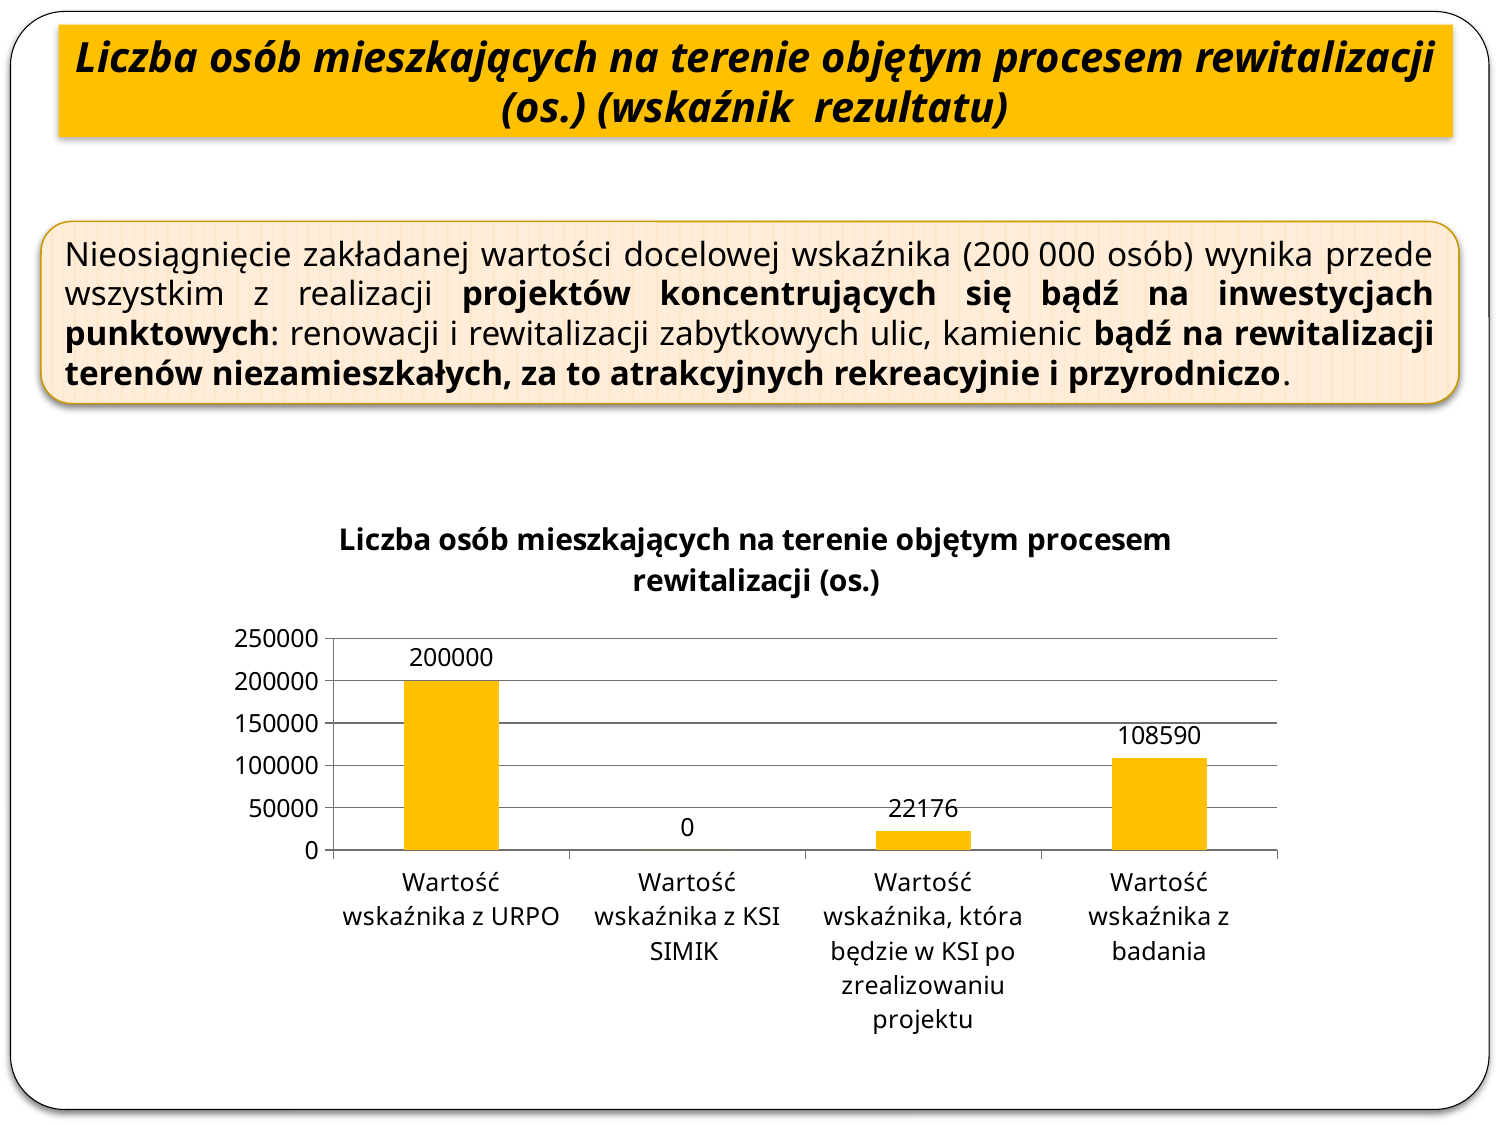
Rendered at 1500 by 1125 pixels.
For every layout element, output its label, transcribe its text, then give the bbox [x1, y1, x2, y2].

text_box [374, 282, 1125, 342]
text_box Liczba osób mieszkających na terenie objętym procesem rewitalizacji (os.) (wskaźnik rezultatu) [58, 24, 1453, 138]
chart [212, 491, 1300, 1049]
text_box Nieosiągnięcie zakładanej wartości docelowej wskaźnika (200 000 osób) wynika przede wszystkim z realizacji projektów koncentrujących się bądź na inwestycjach punktowych: renowacji i rewitalizacji zabytkowych ulic, kamienic bądź na rewitalizacji terenów niezamieszkałych, za to atrakcyjnych rekreacyjnie i przyrodniczo. [40, 220, 1460, 405]
